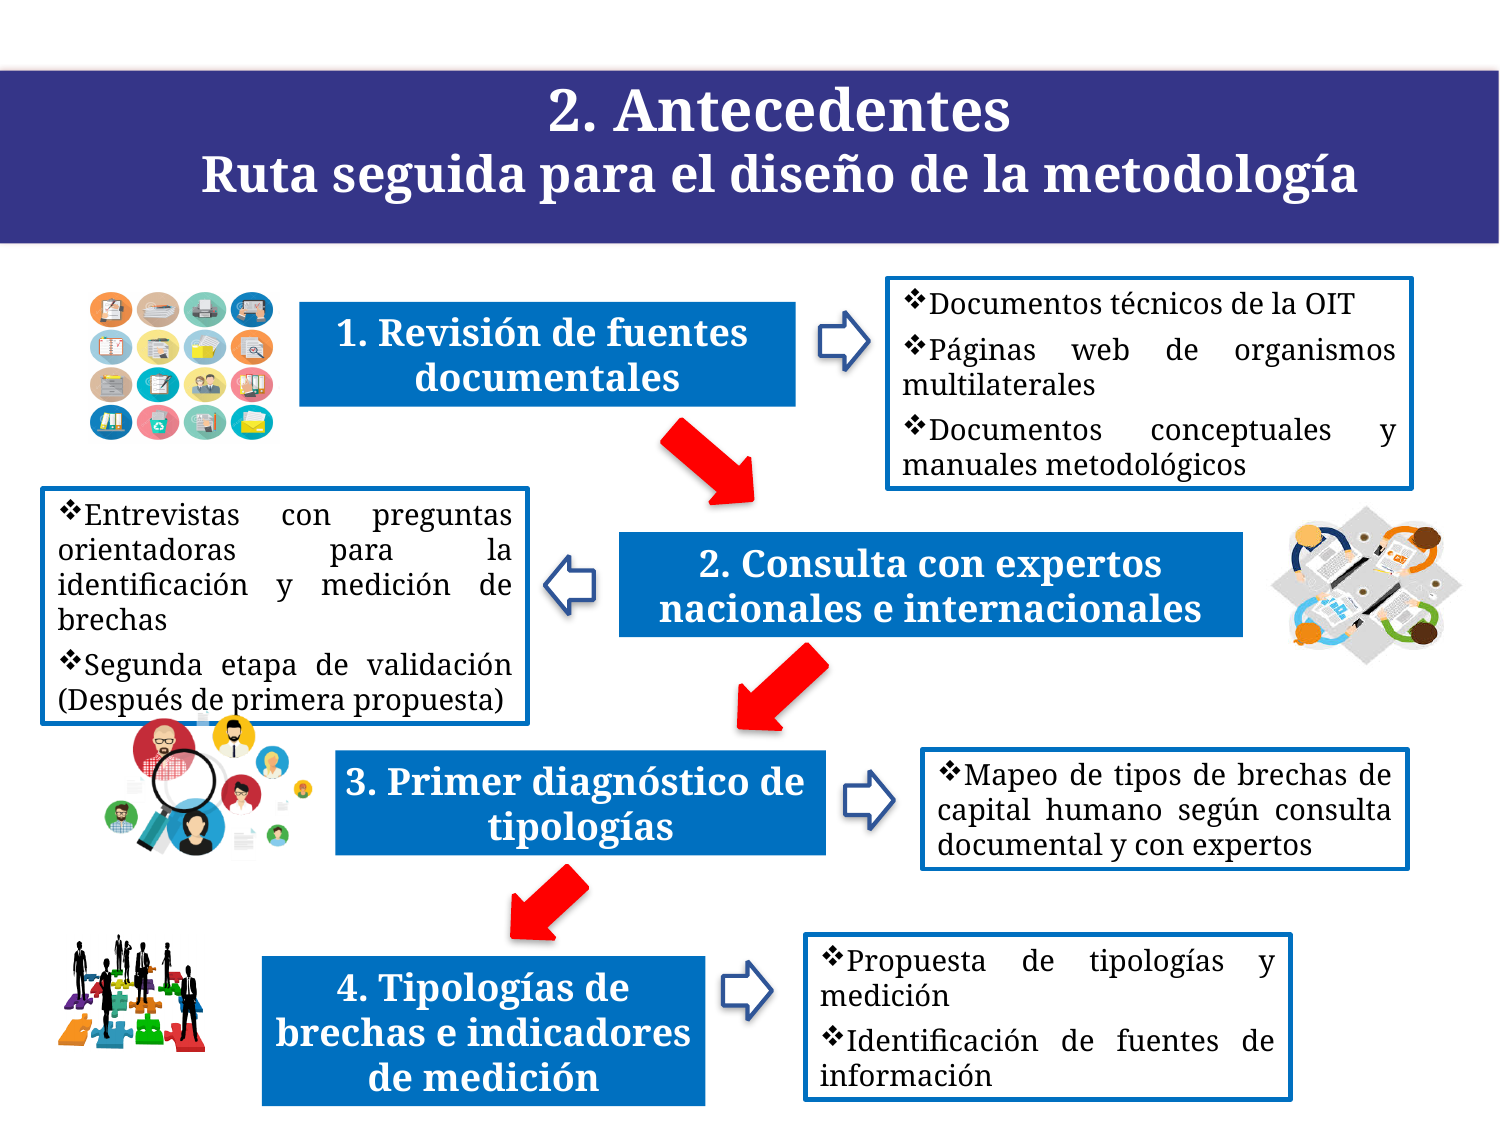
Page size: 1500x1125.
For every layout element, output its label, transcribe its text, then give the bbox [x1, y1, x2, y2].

text_box [739, 644, 828, 729]
text_box [512, 865, 588, 939]
text_box [661, 419, 753, 504]
text_box [845, 770, 895, 830]
text_box Propuesta de tipologías y medición Identificación de fuentes de información [805, 934, 1291, 1100]
text_box Entrevistas con preguntas orientadoras para la identificación y medición de brechas Segunda etapa de validación (Después de primera propuesta) [42, 488, 528, 724]
text_box [723, 961, 772, 1021]
text_box [820, 311, 869, 371]
picture [58, 934, 205, 1052]
text_box [544, 555, 594, 615]
text_box 1. Revisión de fuentes documentales [299, 301, 796, 407]
picture [1265, 502, 1466, 668]
text_box Documentos técnicos de la OIT Páginas web de organismos multilaterales Documentos conceptuales y manuales metodológicos [887, 278, 1412, 489]
picture [93, 691, 321, 886]
text_box [0, 70, 1499, 244]
text_box 3. Primer diagnóstico de tipologías [335, 750, 826, 856]
text_box 4. Tipologías de brechas e indicadores de medición [261, 956, 706, 1107]
text_box 2. Antecedentes Ruta seguida para el diseño de la metodología [0, 72, 1464, 204]
picture [88, 292, 280, 444]
text_box Mapeo de tipos de brechas de capital humano según consulta documental y con expertos [922, 749, 1408, 869]
text_box 2. Consulta con expertos nacionales e internacionales [619, 532, 1243, 638]
